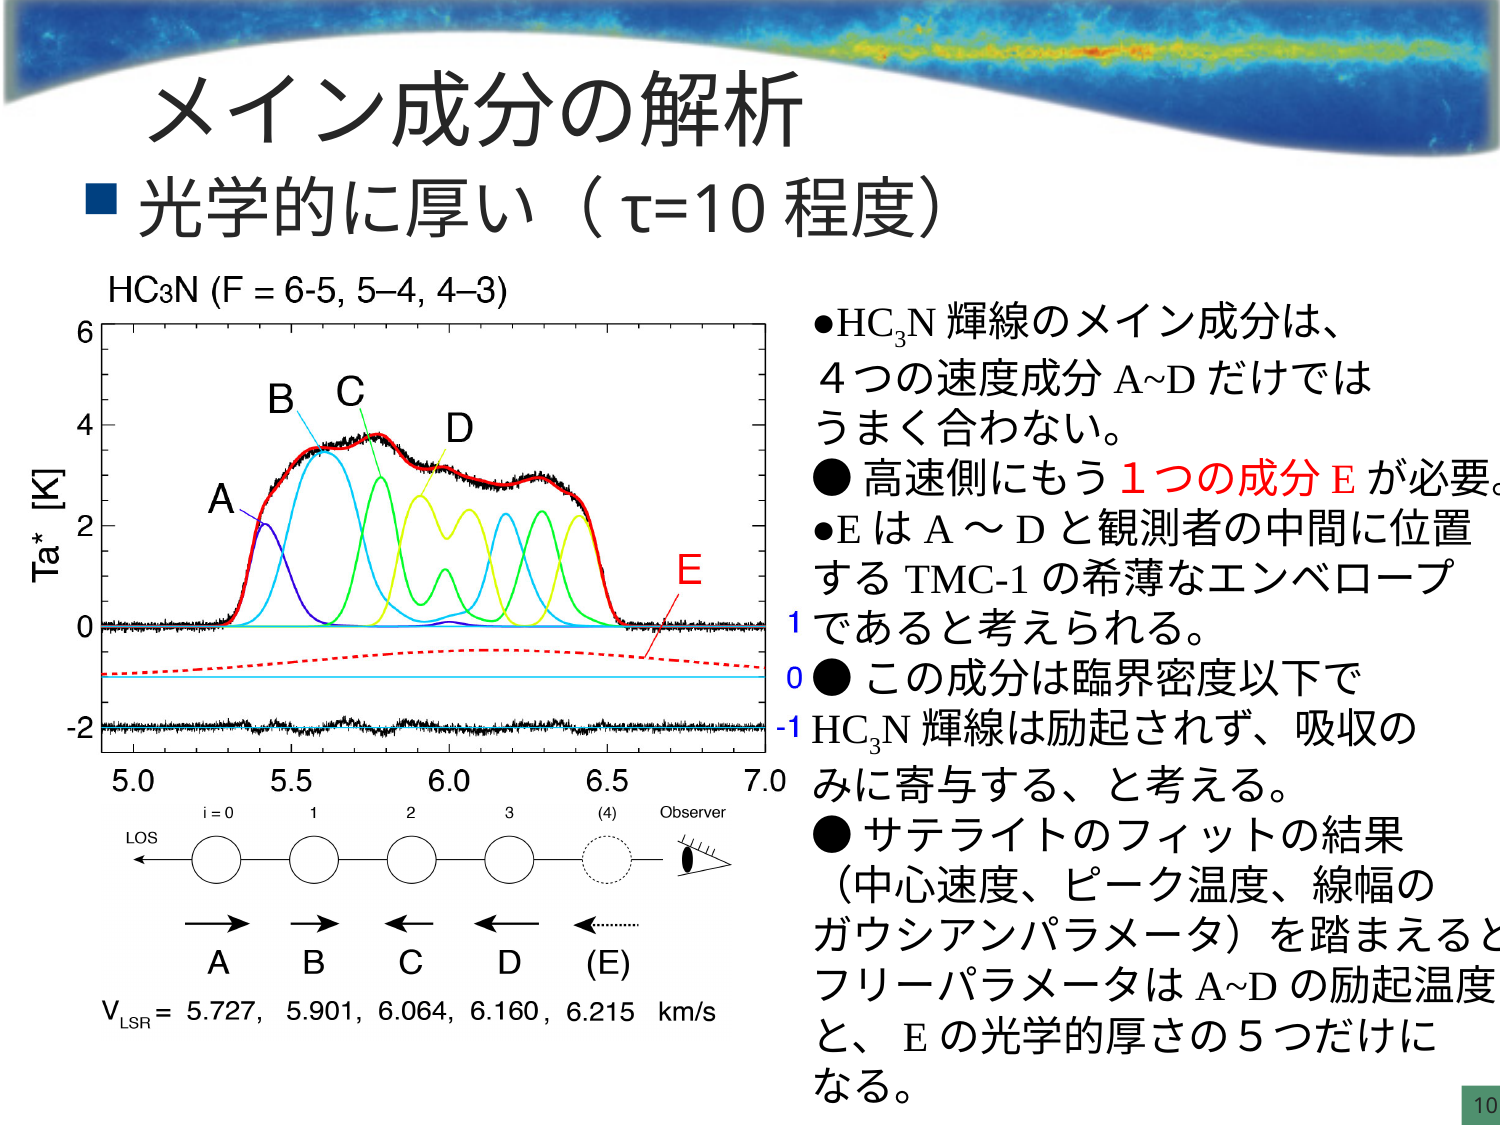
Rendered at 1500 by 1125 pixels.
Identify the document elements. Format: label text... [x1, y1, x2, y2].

picture [2, 0, 1500, 1125]
title メイン成分の解析 [66, 40, 880, 157]
text_box ●HC3N輝線のメイン成分は、 ４つの速度成分A~Dだけでは うまく合わない。 ●高速側にもう１つの成分Eが必要。 ●EはA〜Dと観測者の中間に位置 するTMC-1の希薄なエンベロープ であると考えられる。 ●この成分は臨界密度以下で HC3N輝線は励起されず、吸収の みに寄与する、と考える。 ●サテライトのフィットの結果 （中心速度、ピーク温度、線幅の ガウシアンパラメータ）を踏まえると、 フリーパラメータはA~Dの励起温度 と、Eの光学的厚さの５つだけに なる。 [796, 287, 1500, 1125]
list 光学的に厚い（τ=10程度） [66, 157, 1342, 267]
